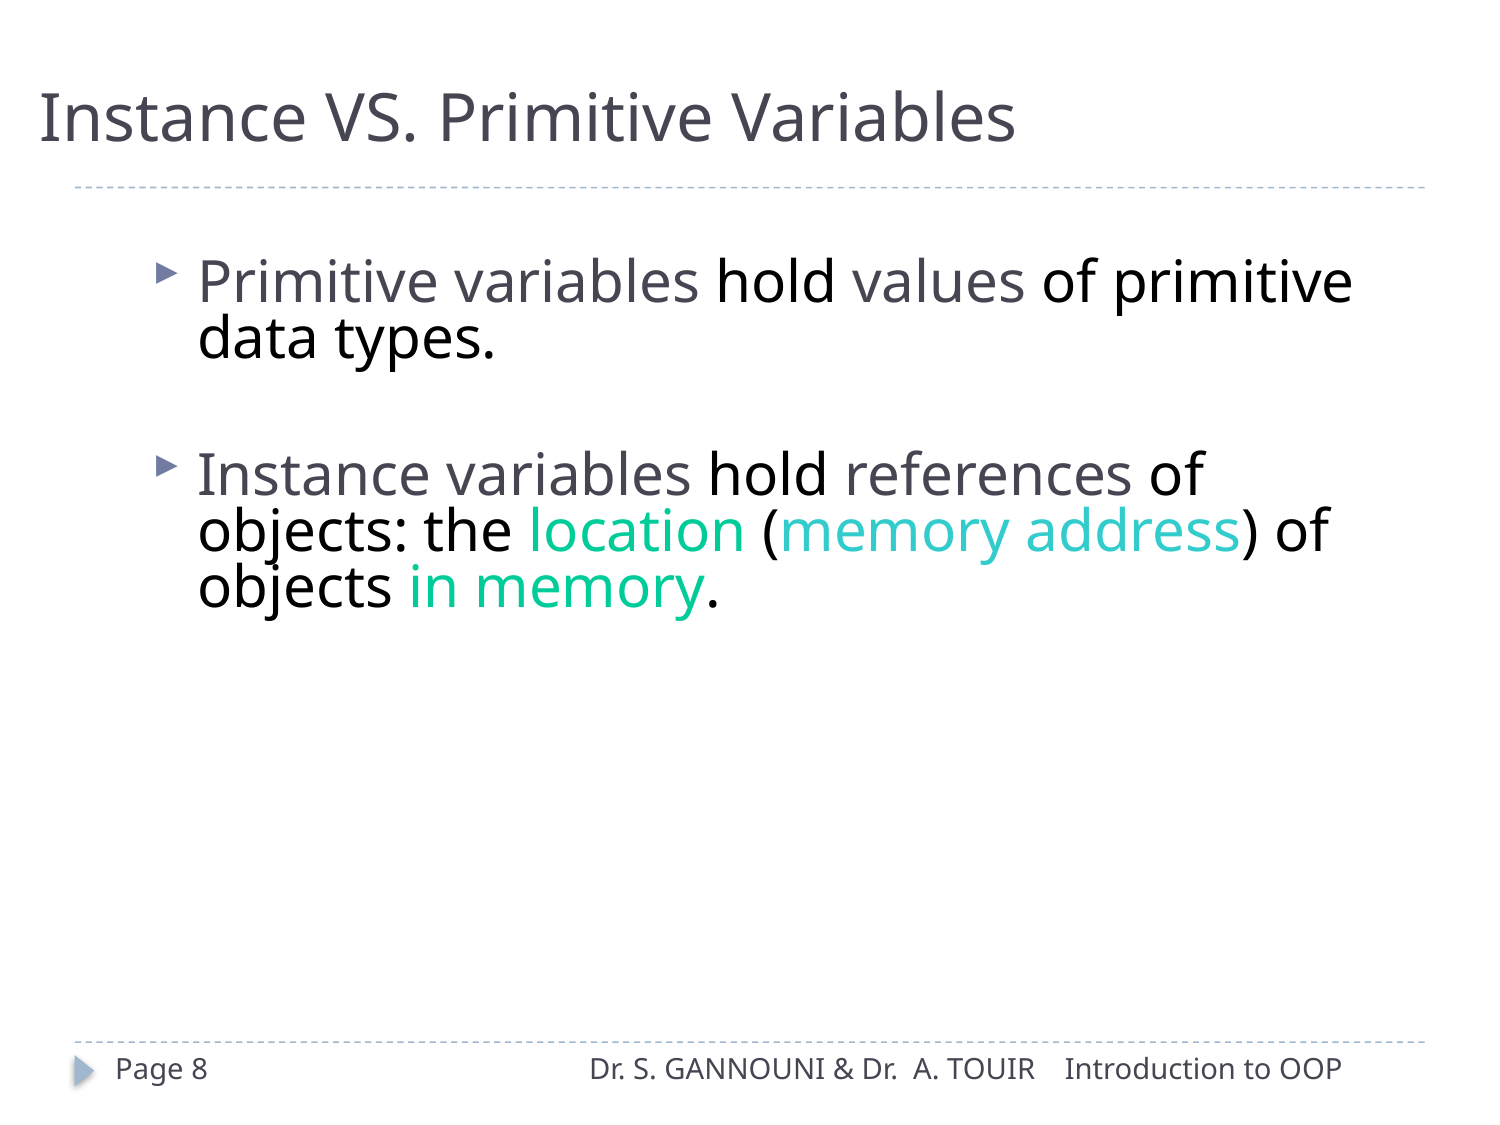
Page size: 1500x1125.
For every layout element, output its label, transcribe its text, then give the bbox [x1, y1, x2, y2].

title Instance VS. Primitive Variables [24, 24, 1475, 163]
list Primitive variables hold values of primitive data types. Instance variables hold references of objects: the location (memory address) of objects in memory. [137, 249, 1413, 1000]
footer Dr. S. GANNOUNI & Dr. A. TOUIR [475, 1042, 1051, 1103]
slide_number Introduction to OOP [1051, 1042, 1426, 1103]
slide_number Page 8 [100, 1042, 426, 1103]
